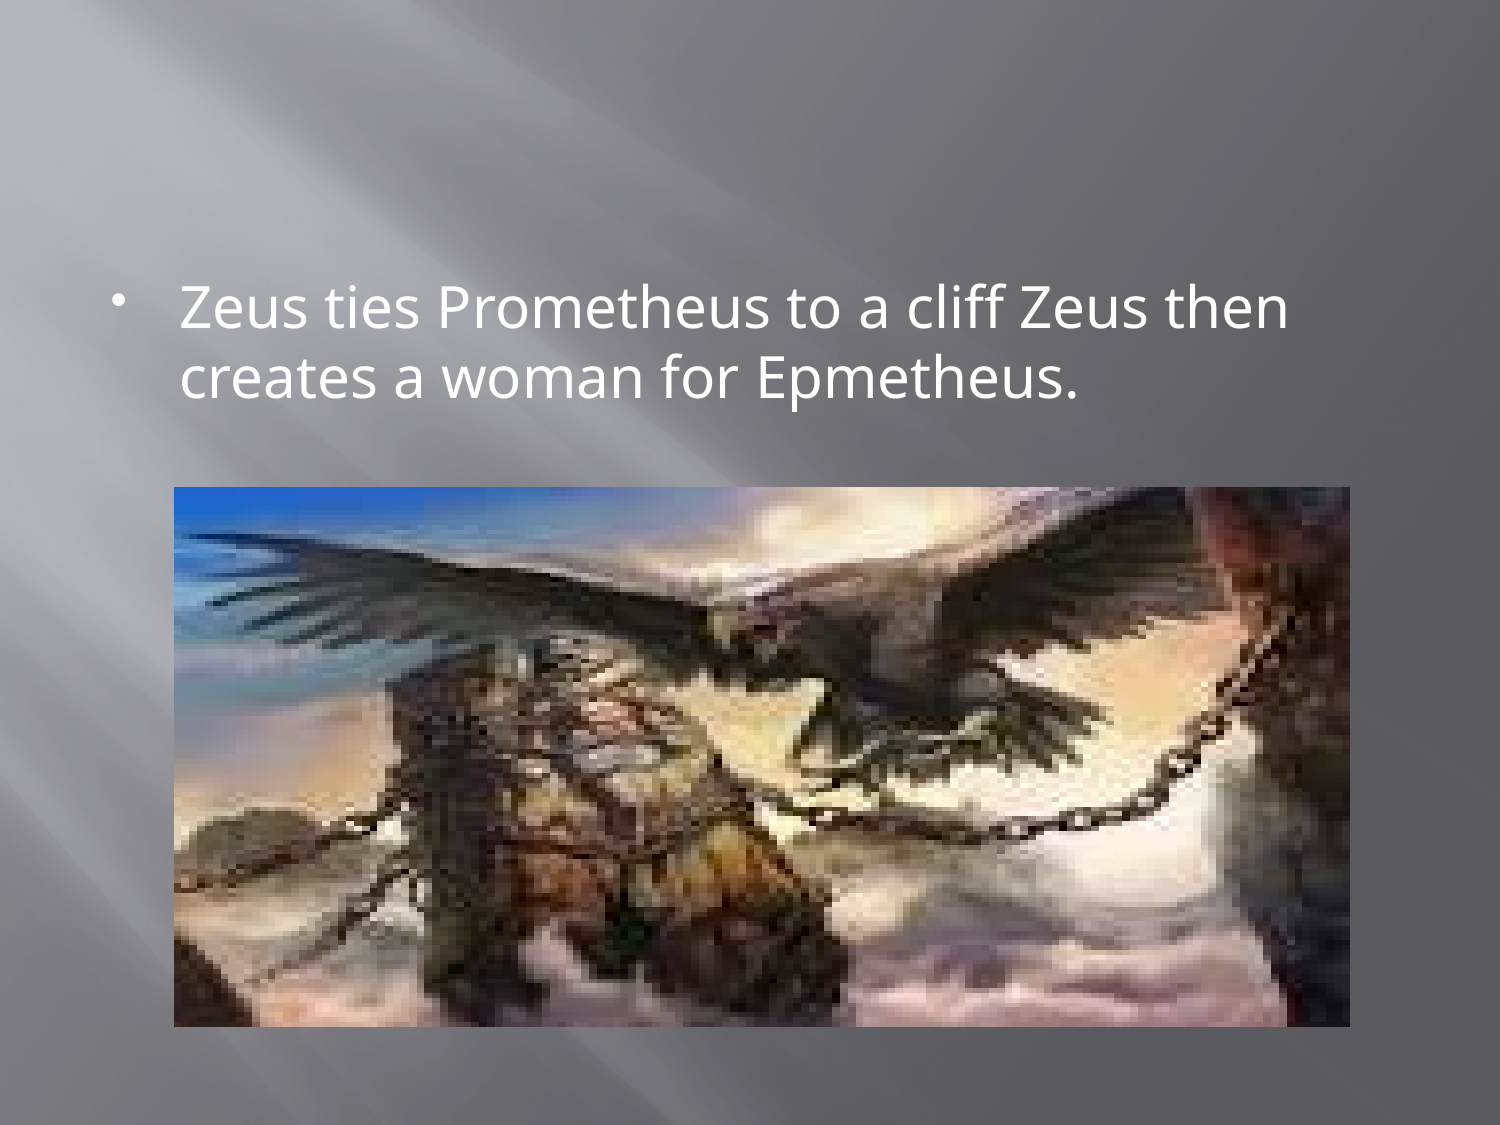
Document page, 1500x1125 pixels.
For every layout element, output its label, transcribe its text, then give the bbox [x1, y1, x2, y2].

picture [174, 487, 1351, 1027]
list Zeus ties Prometheus to a cliff Zeus then creates a woman for Epmetheus. [75, 262, 1425, 1035]
